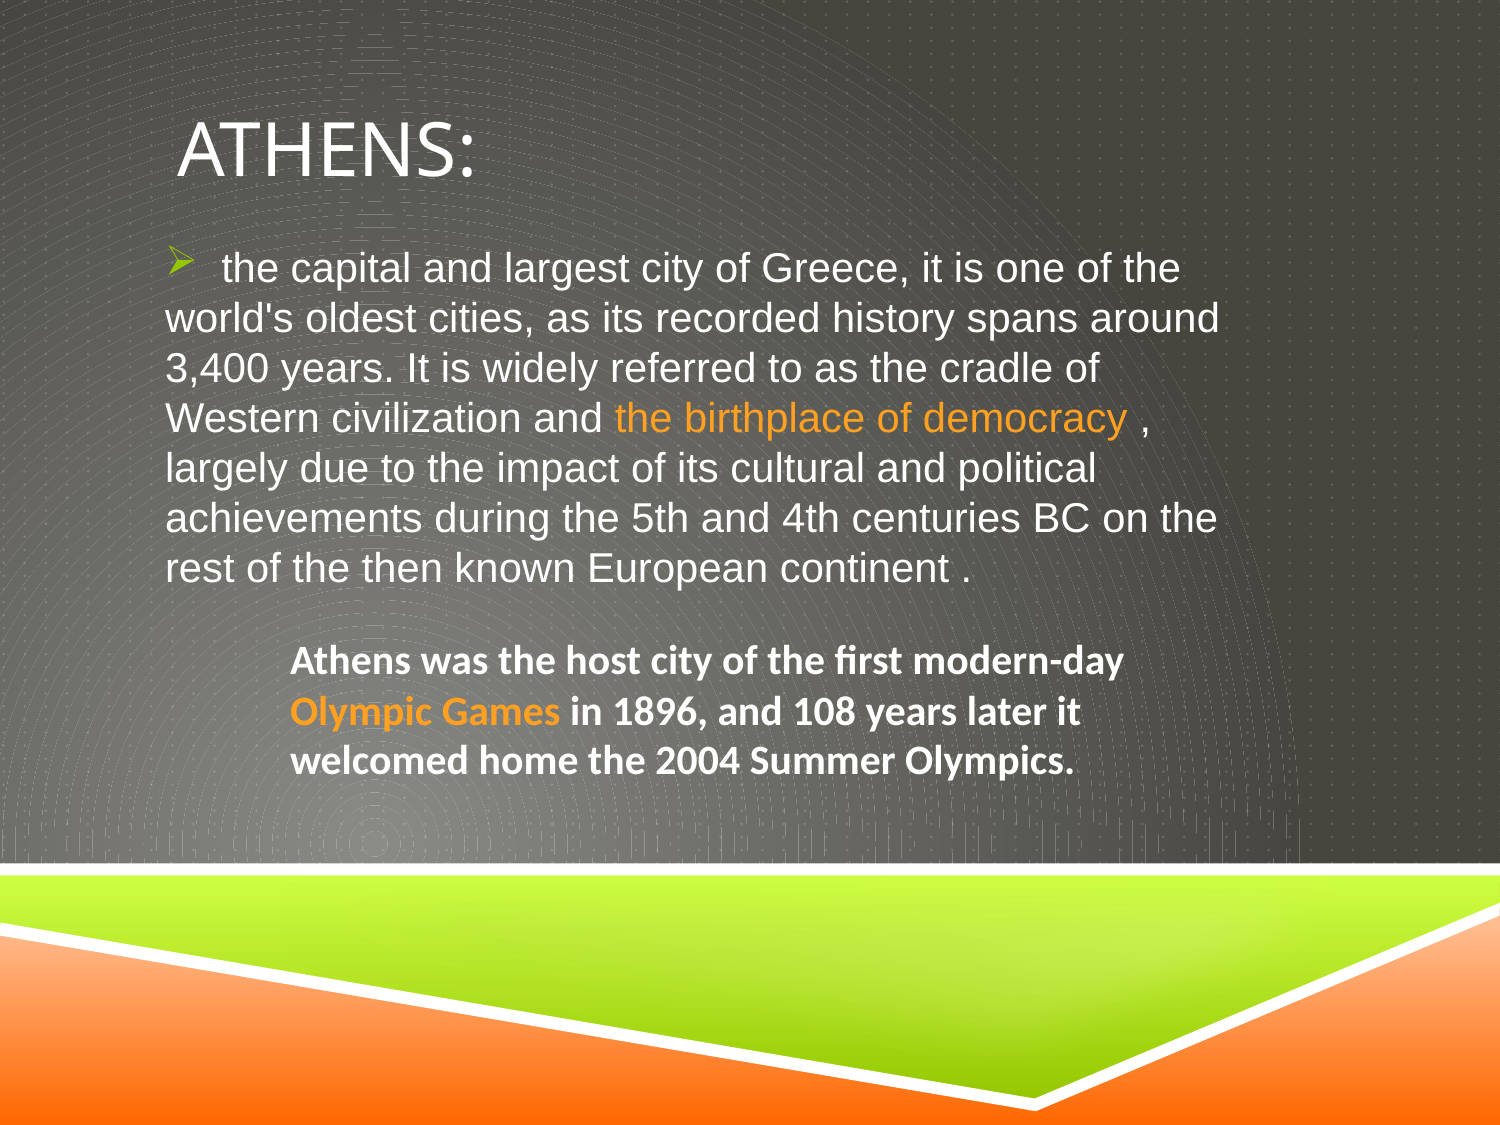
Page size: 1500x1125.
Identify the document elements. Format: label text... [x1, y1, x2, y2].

text_box the capital and largest city of Greece, it is one of the world's oldest cities, as its recorded history spans around 3,400 years. It is widely referred to as the cradle of Western civilization and the birthplace of democracy , largely due to the impact of its cultural and political achievements during the 5th and 4th centuries BC on the rest of the then known European continent . [150, 232, 1254, 598]
text_box ATHENS: [162, 93, 713, 199]
text_box Athens was the host city of the first modern-day Olympic Games in 1896, and 108 years later it welcomed home the 2004 Summer Olympics. [274, 625, 1185, 791]
